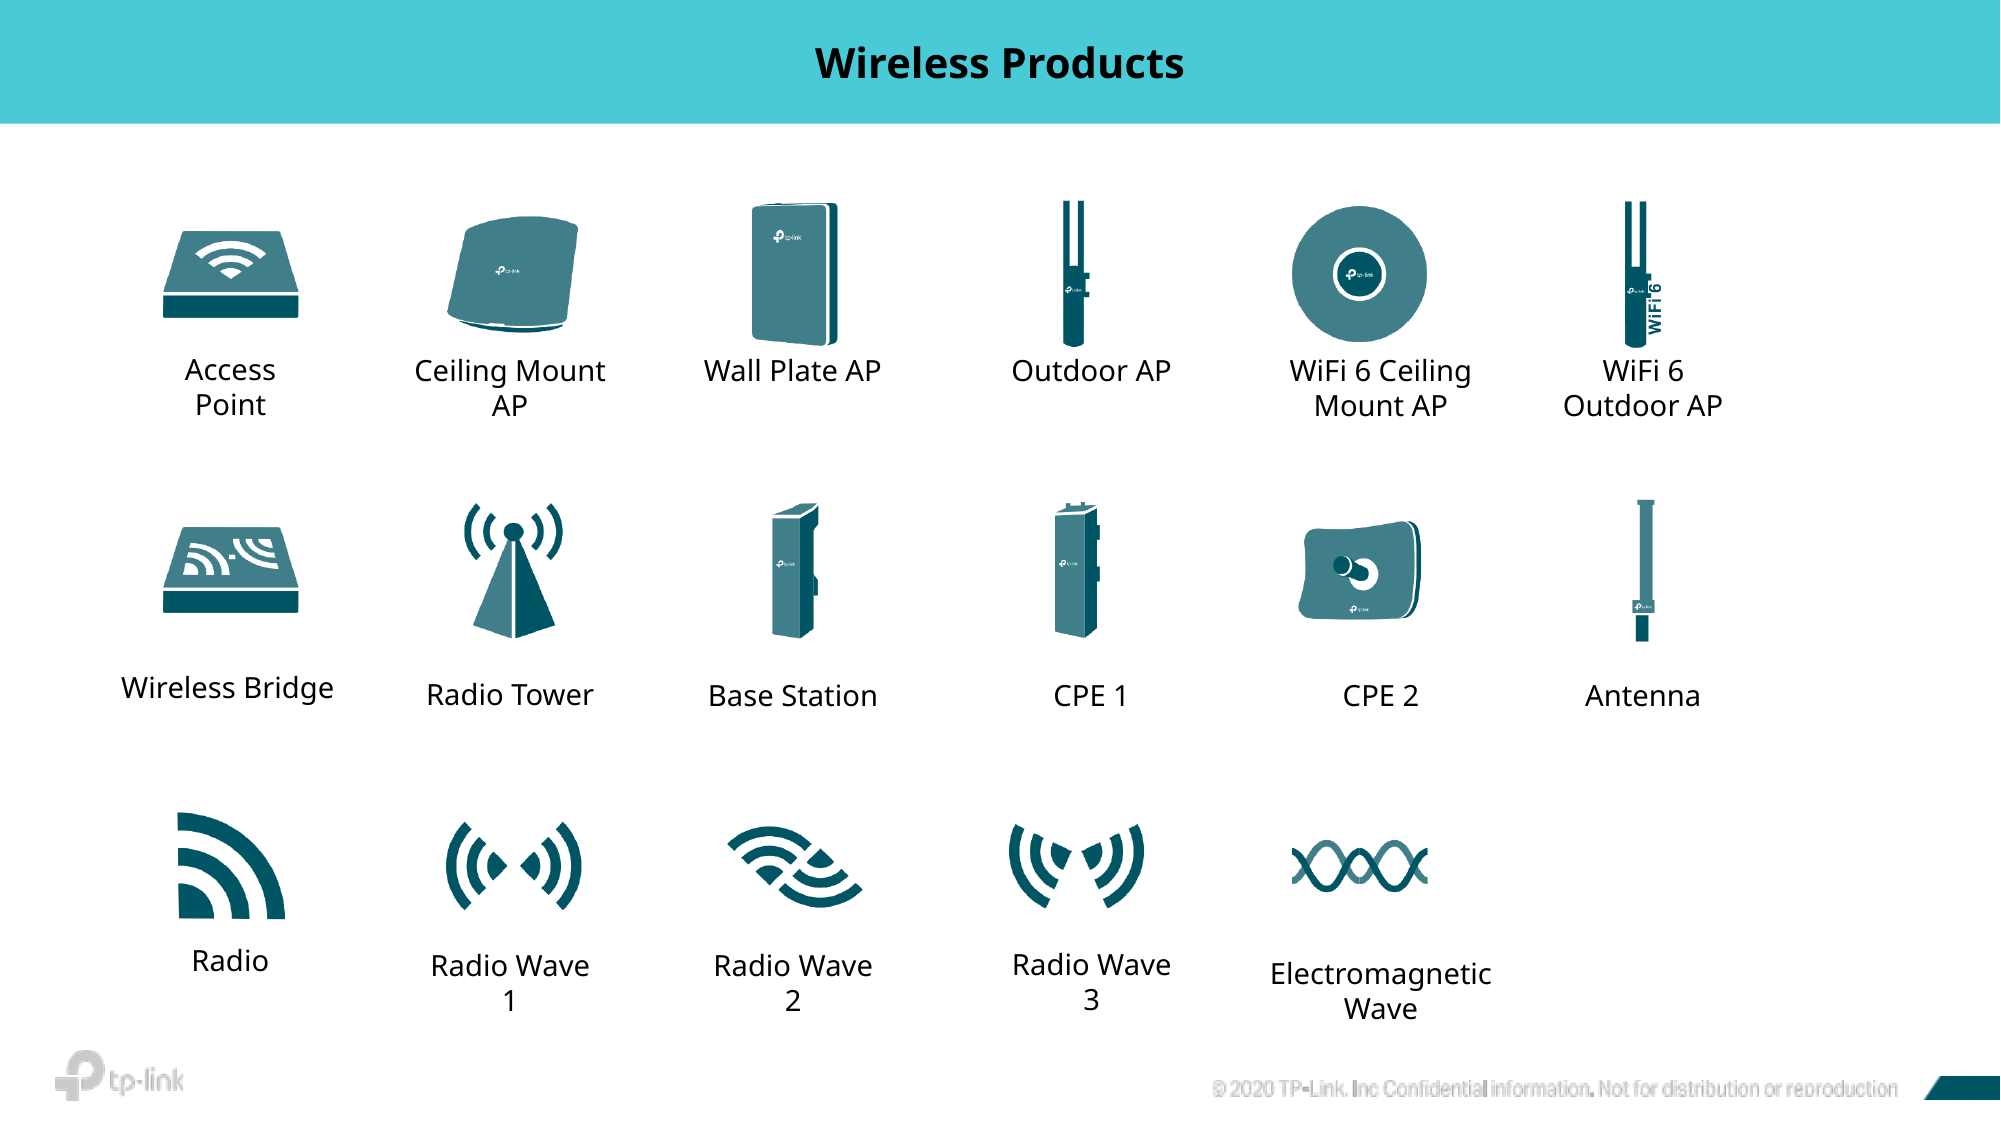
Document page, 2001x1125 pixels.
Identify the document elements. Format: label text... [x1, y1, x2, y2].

text_box Wireless Bridge [88, 661, 368, 712]
picture [156, 791, 305, 940]
picture [1569, 199, 1717, 348]
slide_number [1873, 1058, 1992, 1119]
picture [720, 199, 869, 348]
text_box WiFi 6 Ceiling Mount AP [1273, 344, 1489, 430]
picture [156, 199, 305, 348]
picture [439, 791, 588, 940]
text_box Radio [134, 934, 327, 985]
picture [438, 199, 587, 348]
text_box Wireless Products [800, 29, 1200, 94]
picture [438, 495, 588, 644]
text_box Access Point [144, 343, 316, 429]
text_box CPE 1 [952, 670, 1232, 721]
text_box Radio Tower [394, 668, 626, 719]
picture [156, 495, 305, 644]
text_box Wall Plate AP [653, 344, 933, 395]
picture [1002, 495, 1152, 644]
picture [1002, 199, 1152, 348]
text_box CPE 2 [1241, 670, 1521, 721]
picture [1569, 495, 1718, 644]
text_box Radio Wave 3 [995, 939, 1188, 1024]
text_box [0, 0, 2000, 125]
text_box Electromagnetic Wave [1239, 948, 1523, 1033]
text_box Radio Wave 2 [697, 939, 889, 1025]
picture [720, 791, 869, 940]
picture [1286, 199, 1435, 348]
picture [1286, 495, 1434, 644]
text_box Base Station [670, 670, 916, 721]
text_box Outdoor AP [984, 344, 1199, 395]
text_box WiFi 6 Outdoor AP [1536, 344, 1751, 430]
picture [720, 495, 869, 644]
text_box Radio Wave 1 [414, 939, 606, 1025]
text_box Ceiling Mount AP [387, 344, 633, 430]
picture [1002, 791, 1151, 940]
text_box Antenna [1521, 670, 1783, 721]
picture [1286, 791, 1434, 940]
